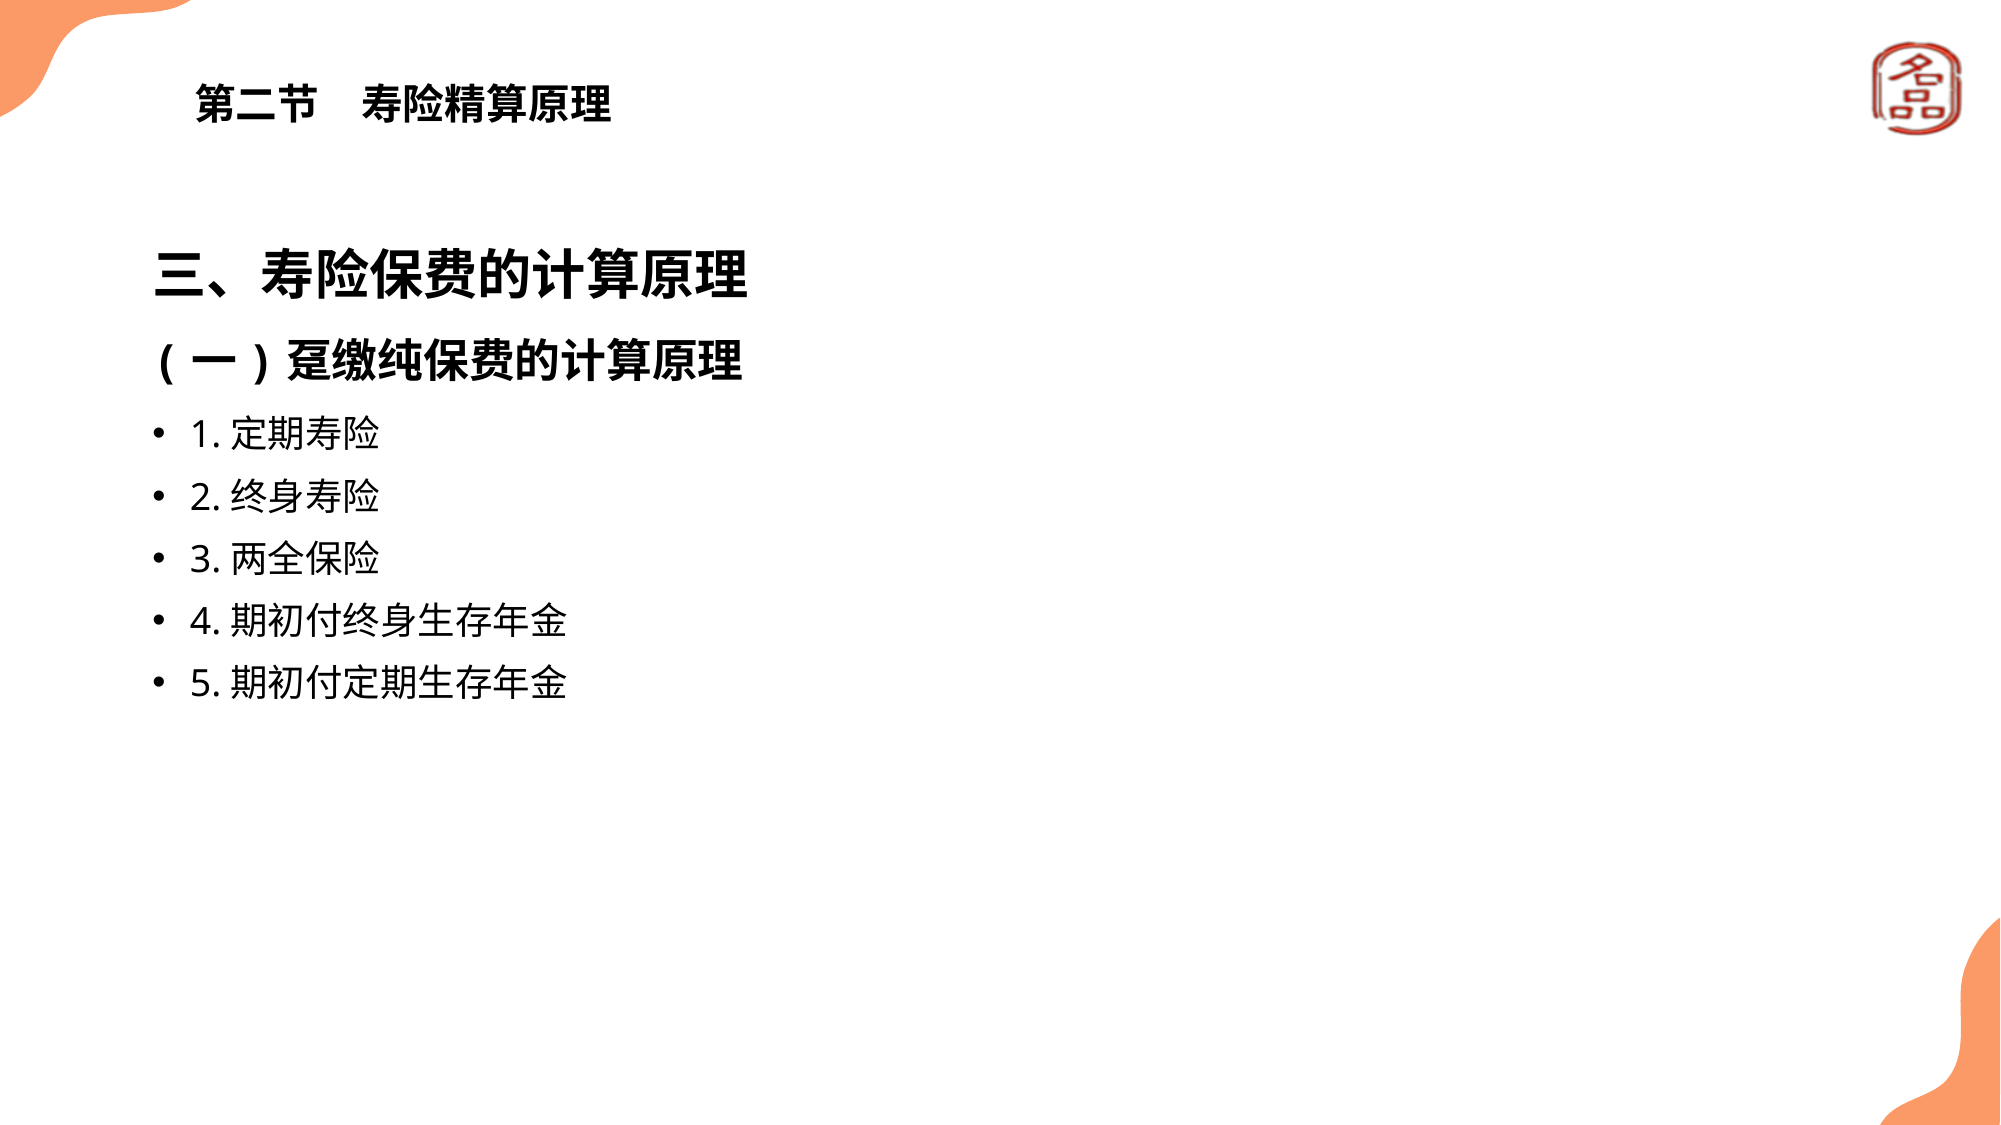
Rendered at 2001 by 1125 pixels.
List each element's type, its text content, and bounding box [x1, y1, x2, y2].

picture [1861, 10, 1990, 147]
title 第二节 寿险精算原理 [137, 60, 1863, 152]
list 三、寿险保费的计算原理 (一)趸缴纯保费的计算原理 1.定期寿险 2.终身寿险 3.两全保险 4.期初付终身生存年金 5.期初付定期生存年金 [137, 217, 1863, 1031]
